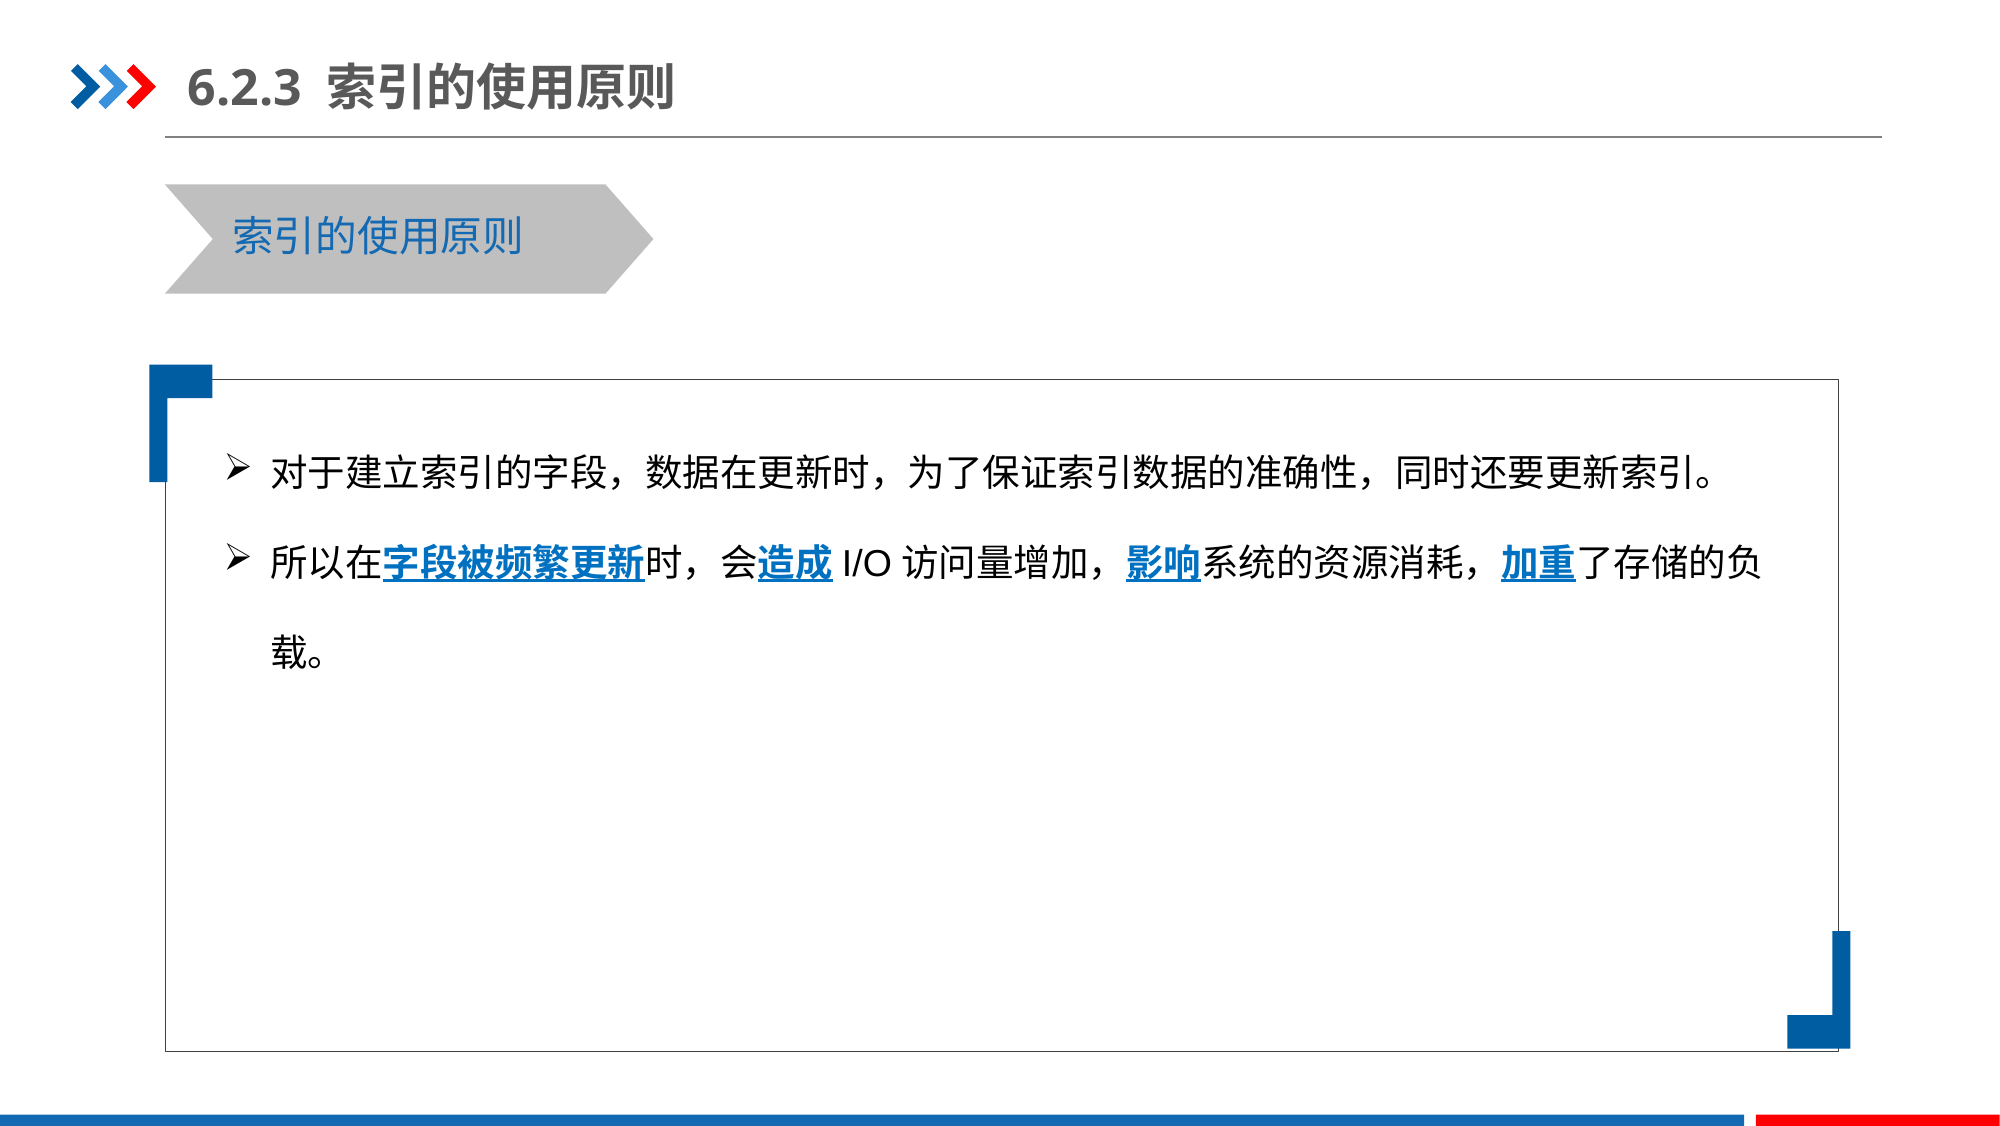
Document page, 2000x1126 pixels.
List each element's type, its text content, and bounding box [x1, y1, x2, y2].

text_box [163, 378, 1841, 1053]
text_box [147, 363, 215, 484]
text_box 6.2.3 索引的使用原则 [187, 43, 827, 127]
text_box 索引的使用原则 [217, 202, 539, 317]
text_box [1785, 929, 1852, 1051]
text_box [164, 184, 654, 294]
